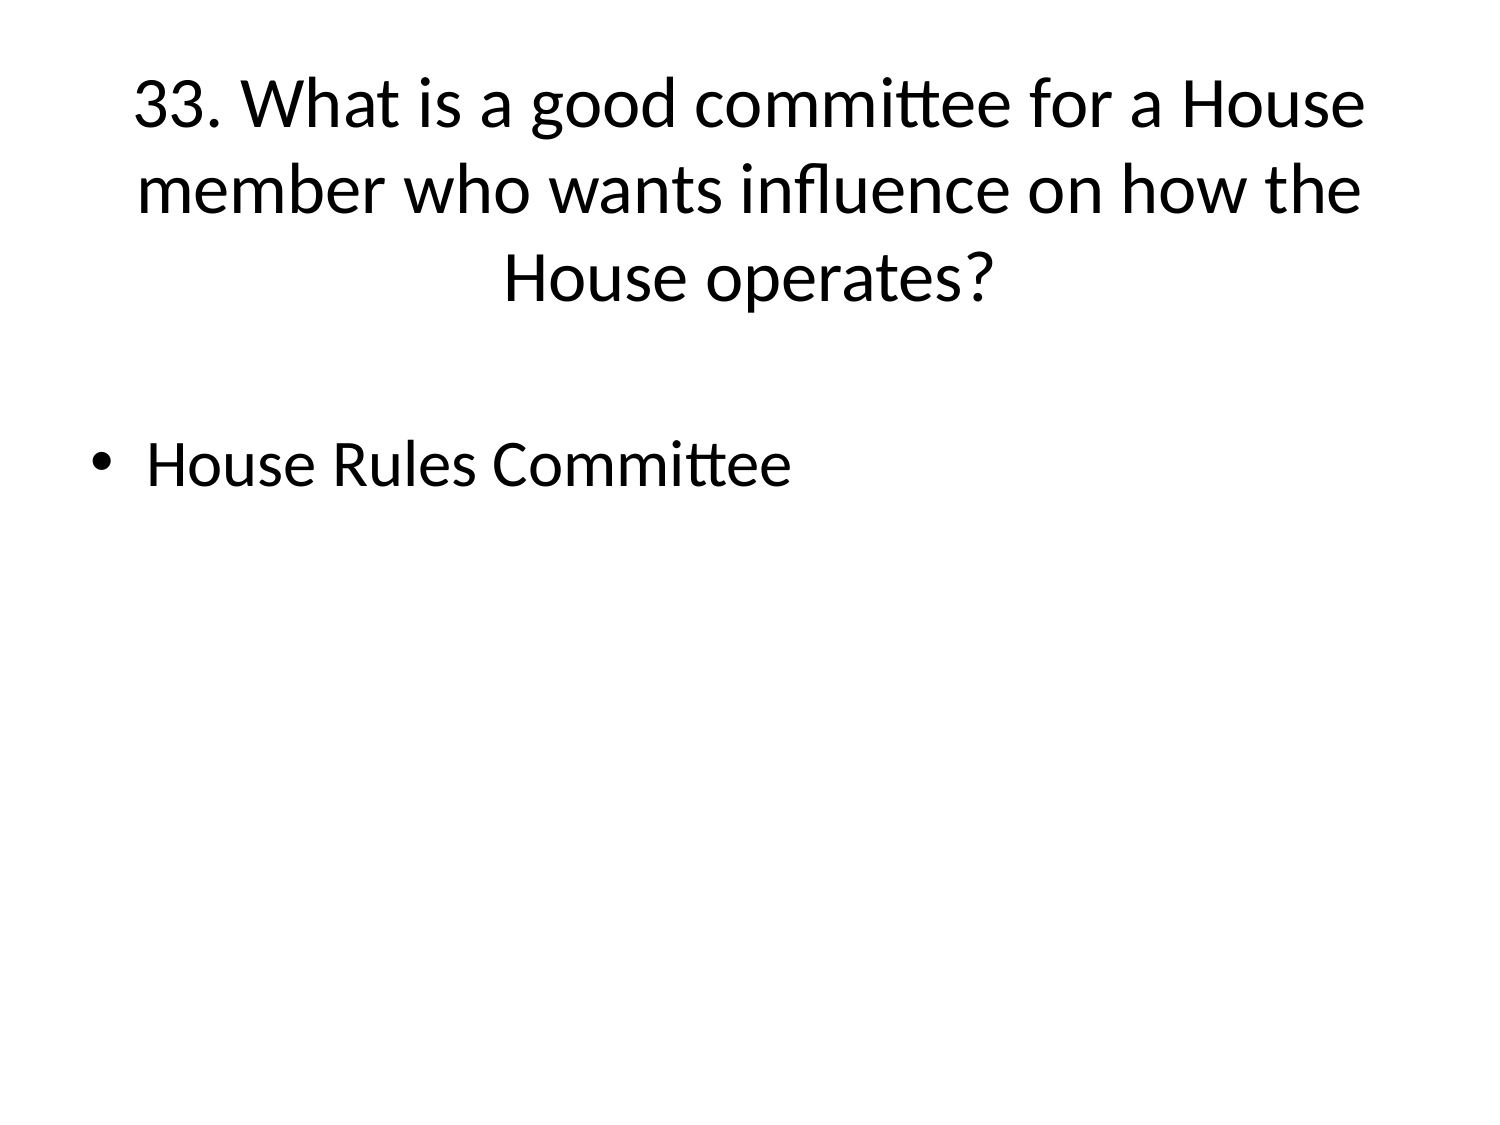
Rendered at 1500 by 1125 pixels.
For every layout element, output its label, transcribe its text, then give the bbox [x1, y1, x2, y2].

list House Rules Committee [75, 412, 1425, 1005]
title 33. What is a good committee for a House member who wants influence on how the House operates? [75, 45, 1425, 325]
